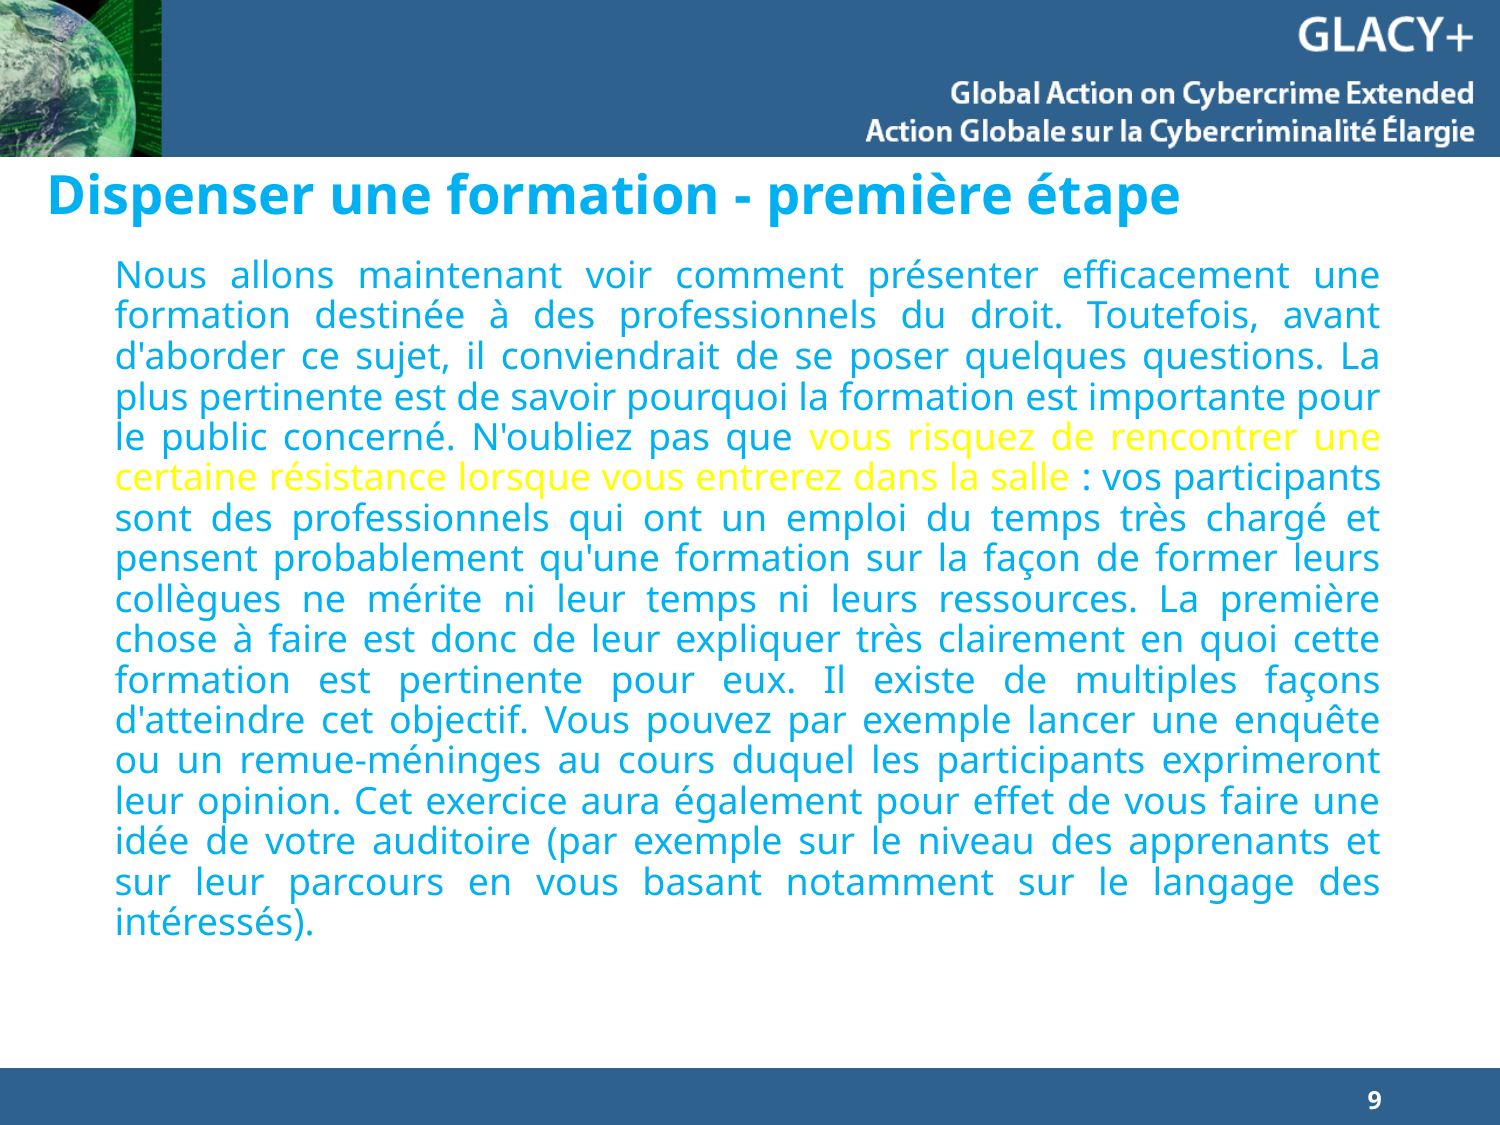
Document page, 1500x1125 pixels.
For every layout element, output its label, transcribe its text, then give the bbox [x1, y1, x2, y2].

list Nous allons maintenant voir comment présenter efficacement une formation destinée à des professionnels du droit. Toutefois, avant d'aborder ce sujet, il conviendrait de se poser quelques questions. La plus pertinente est de savoir pourquoi la formation est importante pour le public concerné. N'oubliez pas que vous risquez de rencontrer une certaine résistance lorsque vous entrerez dans la salle : vos participants sont des professionnels qui ont un emploi du temps très chargé et pensent probablement qu'une formation sur la façon de former leurs collègues ne mérite ni leur temps ni leurs ressources. La première chose à faire est donc de leur expliquer très clairement en quoi cette formation est pertinente pour eux. Il existe de multiples façons d'atteindre cet objectif. Vous pouvez par exemple lancer une enquête ou un remue-méninges au cours duquel les participants exprimeront leur opinion. Cet exercice aura également pour effet de vous faire une idée de votre auditoire (par exemple sur le niveau des apprenants et sur leur parcours en vous basant notamment sur le langage des intéressés). [42, 248, 1397, 920]
title Dispenser une formation - première étape [9, 112, 1397, 263]
slide_number 9 [1059, 1071, 1397, 1125]
picture [0, 0, 1500, 157]
